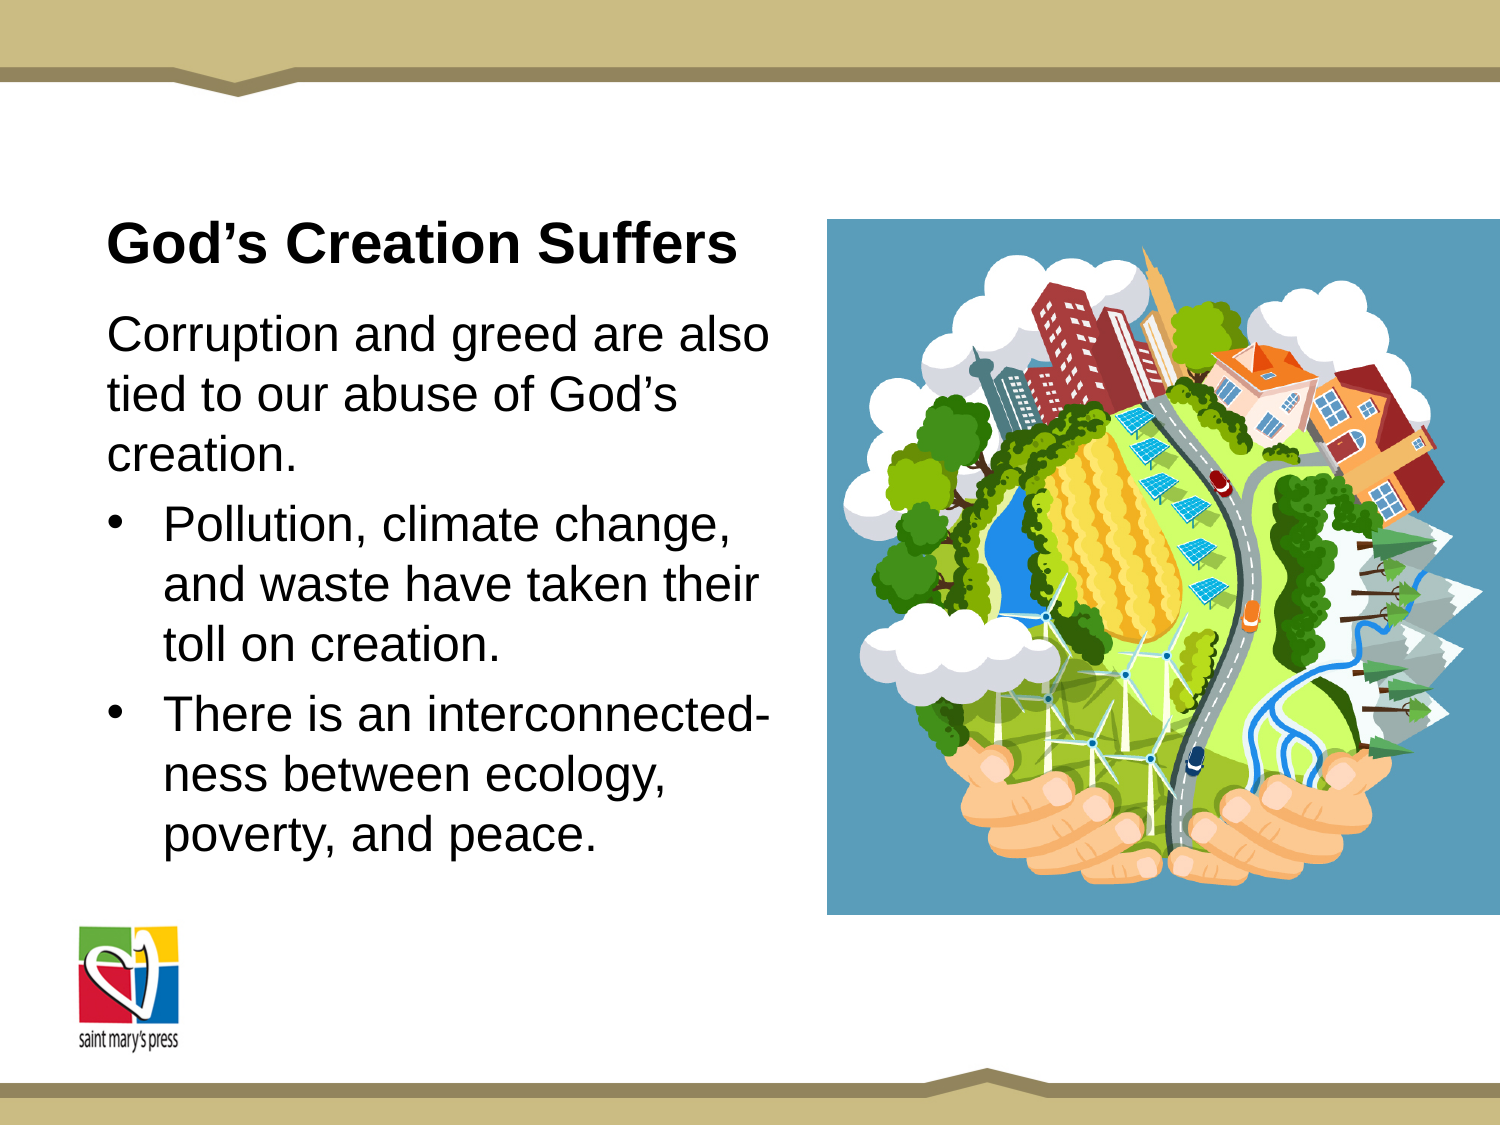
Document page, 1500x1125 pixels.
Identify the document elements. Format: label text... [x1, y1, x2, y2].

text_box Corruption and greed are also tied to our abuse of God’s creation. Pollution, climate change, and waste have taken their toll on creation. There is an interconnected-ness between ecology, poverty, and peace. [91, 307, 813, 950]
picture [0, 0, 1500, 1125]
title God’s Creation Suffers [91, 174, 1355, 307]
